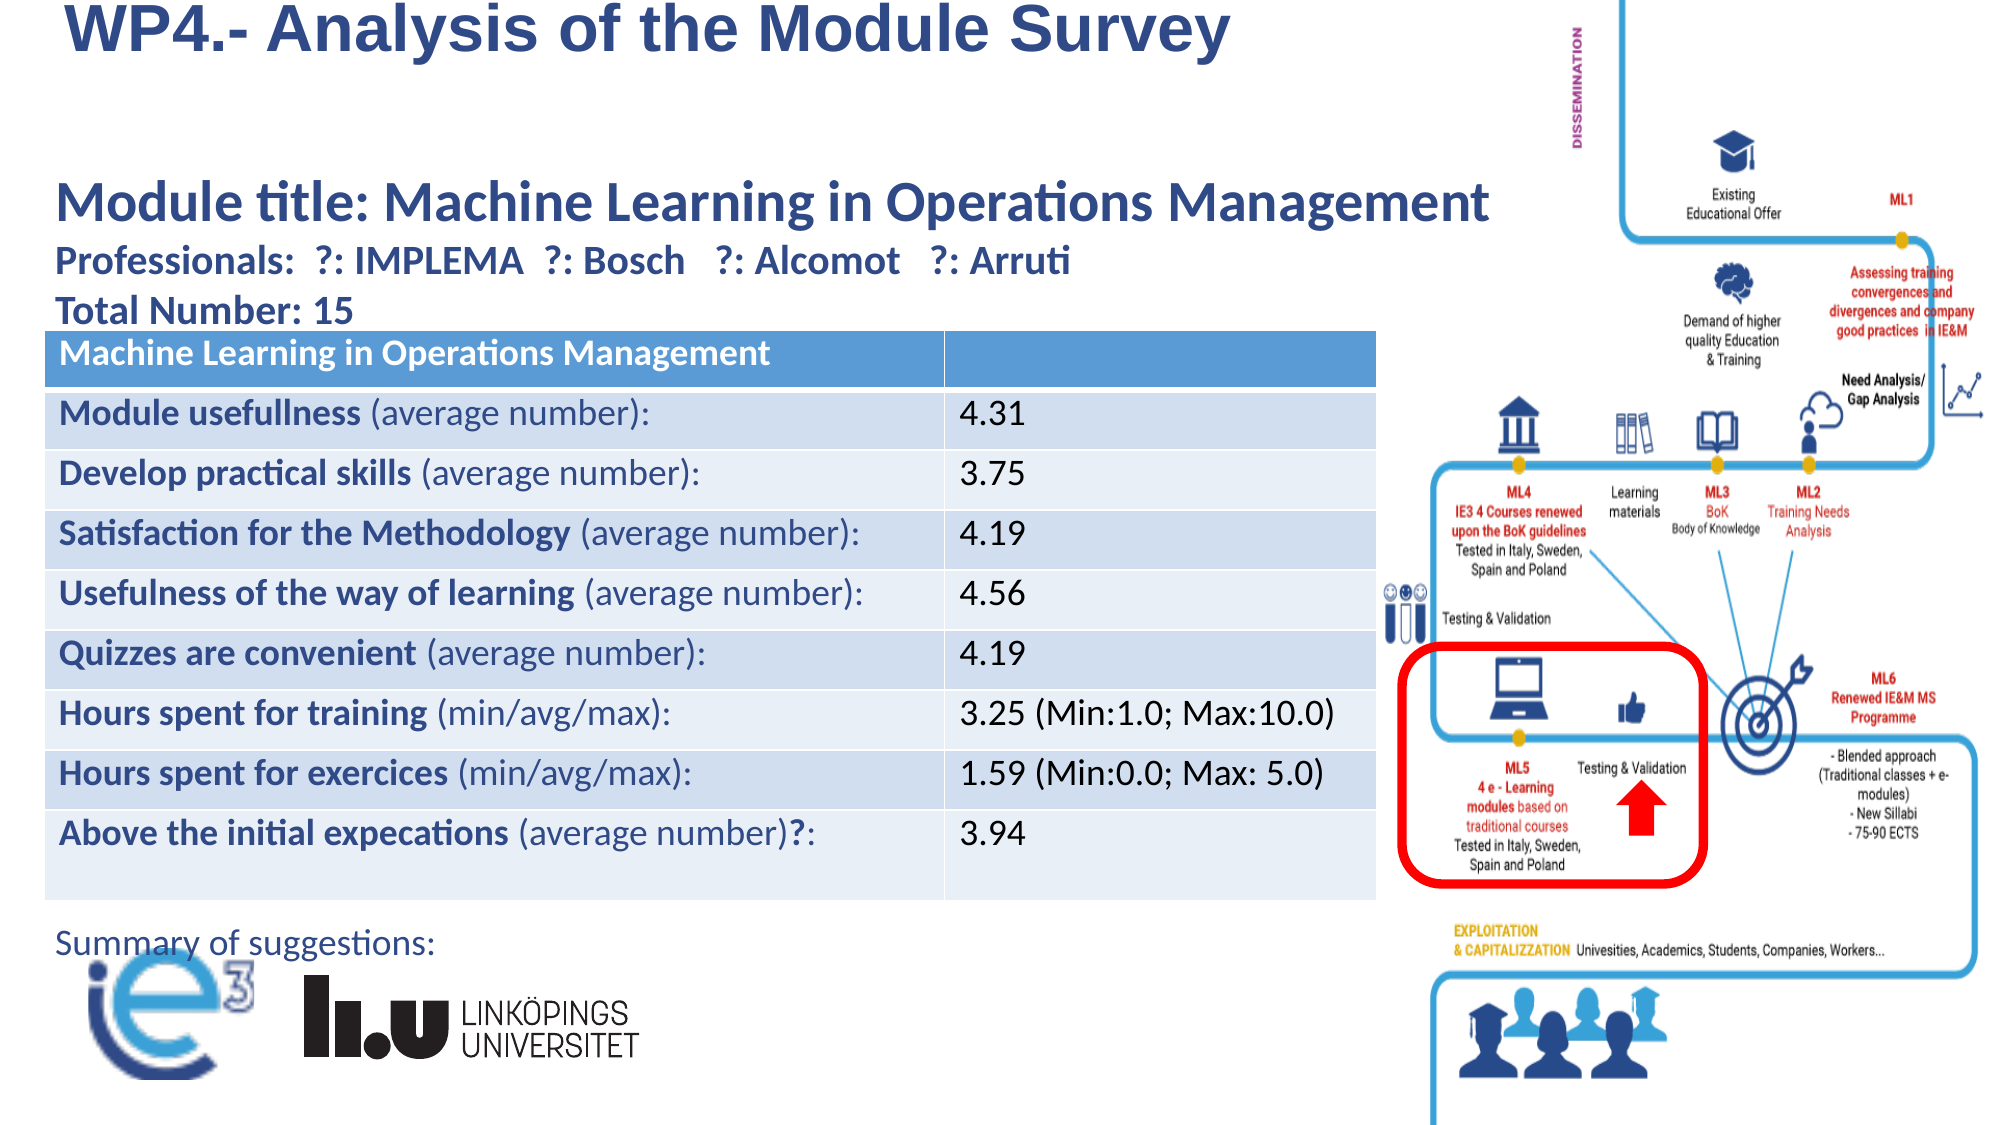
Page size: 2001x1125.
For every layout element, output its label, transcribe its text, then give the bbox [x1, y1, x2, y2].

table_cell 4.56 [945, 571, 1376, 629]
table_cell 3.75 [945, 451, 1376, 509]
table_cell Hours spent for exercices (min/avg/max): [45, 751, 944, 809]
table_cell Usefulness of the way of learning (average number): [45, 571, 944, 629]
picture [88, 948, 255, 1080]
table_cell Develop practical skills (average number): [45, 451, 944, 509]
table_cell Above the initial expecations (average number)?: [45, 811, 944, 900]
table_cell Hours spent for training (min/avg/max): [45, 691, 944, 749]
table_cell 4.19 [945, 511, 1376, 569]
table_cell 4.19 [945, 631, 1376, 689]
list WP4.- Analysis of the Module Survey [31, 0, 1377, 166]
table_header [945, 331, 1376, 387]
table_cell Quizzes are convenient (average number): [45, 631, 944, 689]
table_header Machine Learning in Operations Management [45, 331, 944, 387]
table_cell 4.31 [945, 393, 1376, 449]
table_cell 1.59 (Min:0.0; Max: 5.0) [945, 751, 1376, 809]
picture [277, 948, 668, 1086]
table_cell 3.25 (Min:1.0; Max:10.0) [945, 691, 1376, 749]
table_cell 3.94 [945, 811, 1376, 900]
table_cell Module usefullness (average number): [45, 393, 944, 449]
picture [1377, 0, 2000, 1125]
text_box Module title: Machine Learning in Operations Management Professionals: ?: IMPLEMA ?: Bosch ?: Alcomot ?: Arruti Total Number: 15 Summary of suggestions: [40, 155, 1377, 1106]
table_cell Satisfaction for the Methodology (average number): [45, 511, 944, 569]
